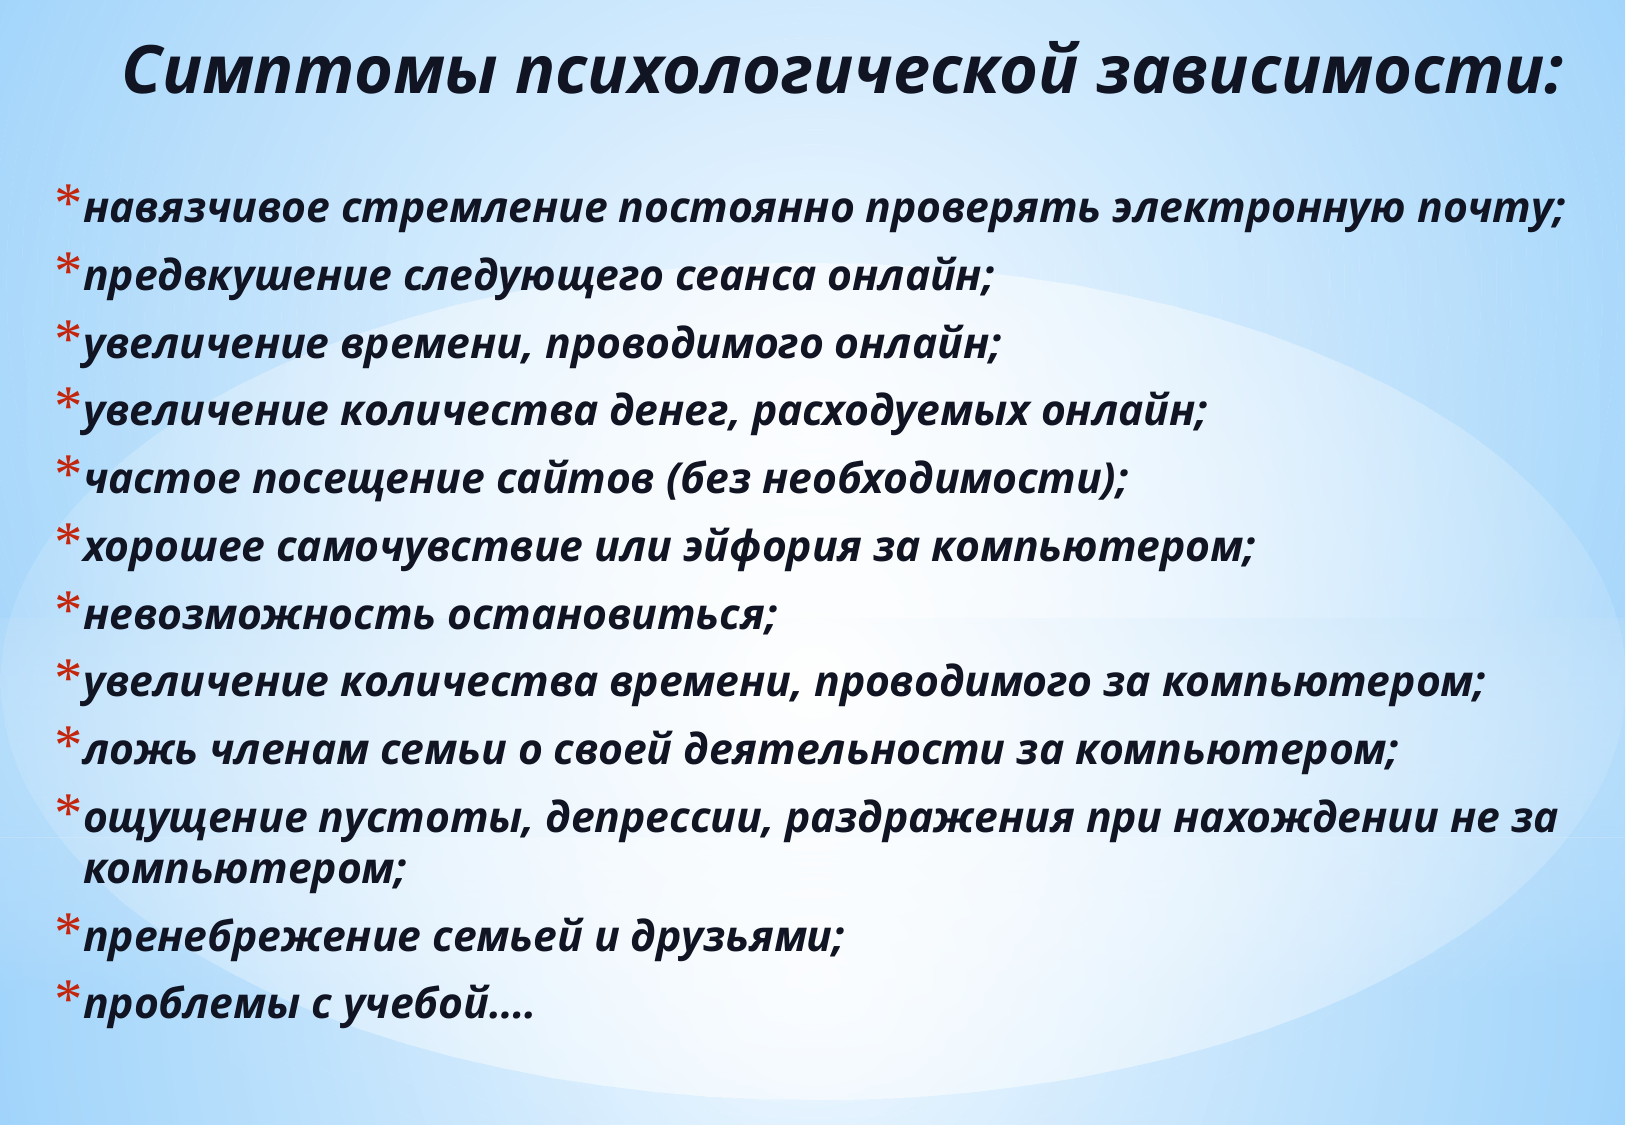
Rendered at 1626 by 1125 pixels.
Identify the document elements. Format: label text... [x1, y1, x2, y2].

title Симптомы психологической зависимости: [56, 19, 1581, 126]
list навязчивое стремление постоянно проверять электронную почту; предвкушение следующего сеанса онлайн; увеличение времени, проводимого онлайн; увеличение количества денег, расходуемых онлайн; частое посещение сайтов (без необходимости); хорошее самочувствие или эйфория за компьютером; невозможность остановиться; увеличение количества времени, проводимого за компьютером; ложь членам семьи о своей деятельности за компьютером; ощущение пустоты, депрессии, раздражения при нахождении не за компьютером; пренебрежение семьей и друзьями; проблемы с учебой…. [32, 172, 1593, 1083]
